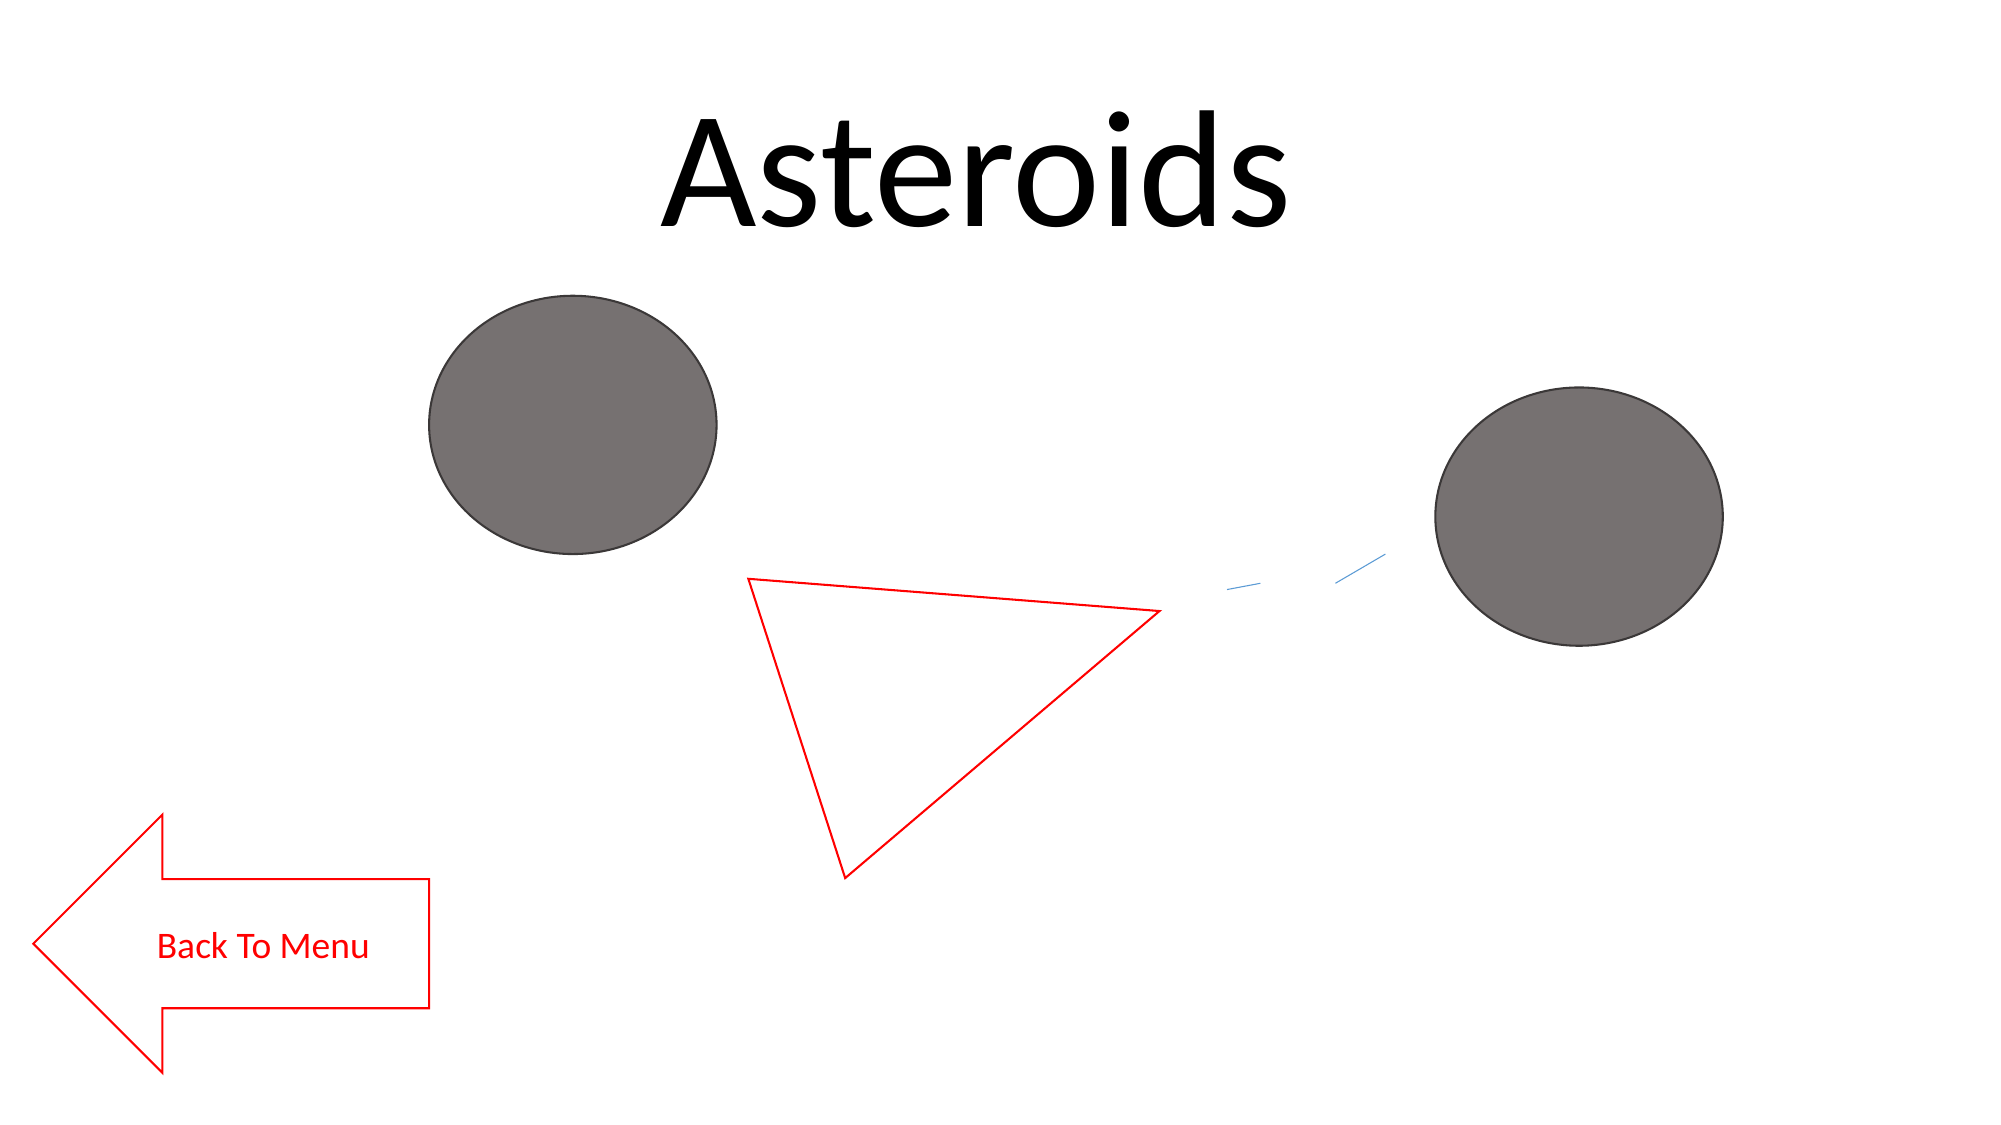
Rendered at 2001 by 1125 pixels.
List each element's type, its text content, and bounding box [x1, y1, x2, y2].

text_box [746, 577, 1163, 880]
text_box Back To Menu [31, 812, 431, 1076]
text_box [1434, 386, 1724, 647]
text_box [428, 294, 718, 556]
text_box Asteroids [645, 52, 1809, 267]
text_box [1335, 554, 1386, 584]
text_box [1227, 583, 1261, 590]
